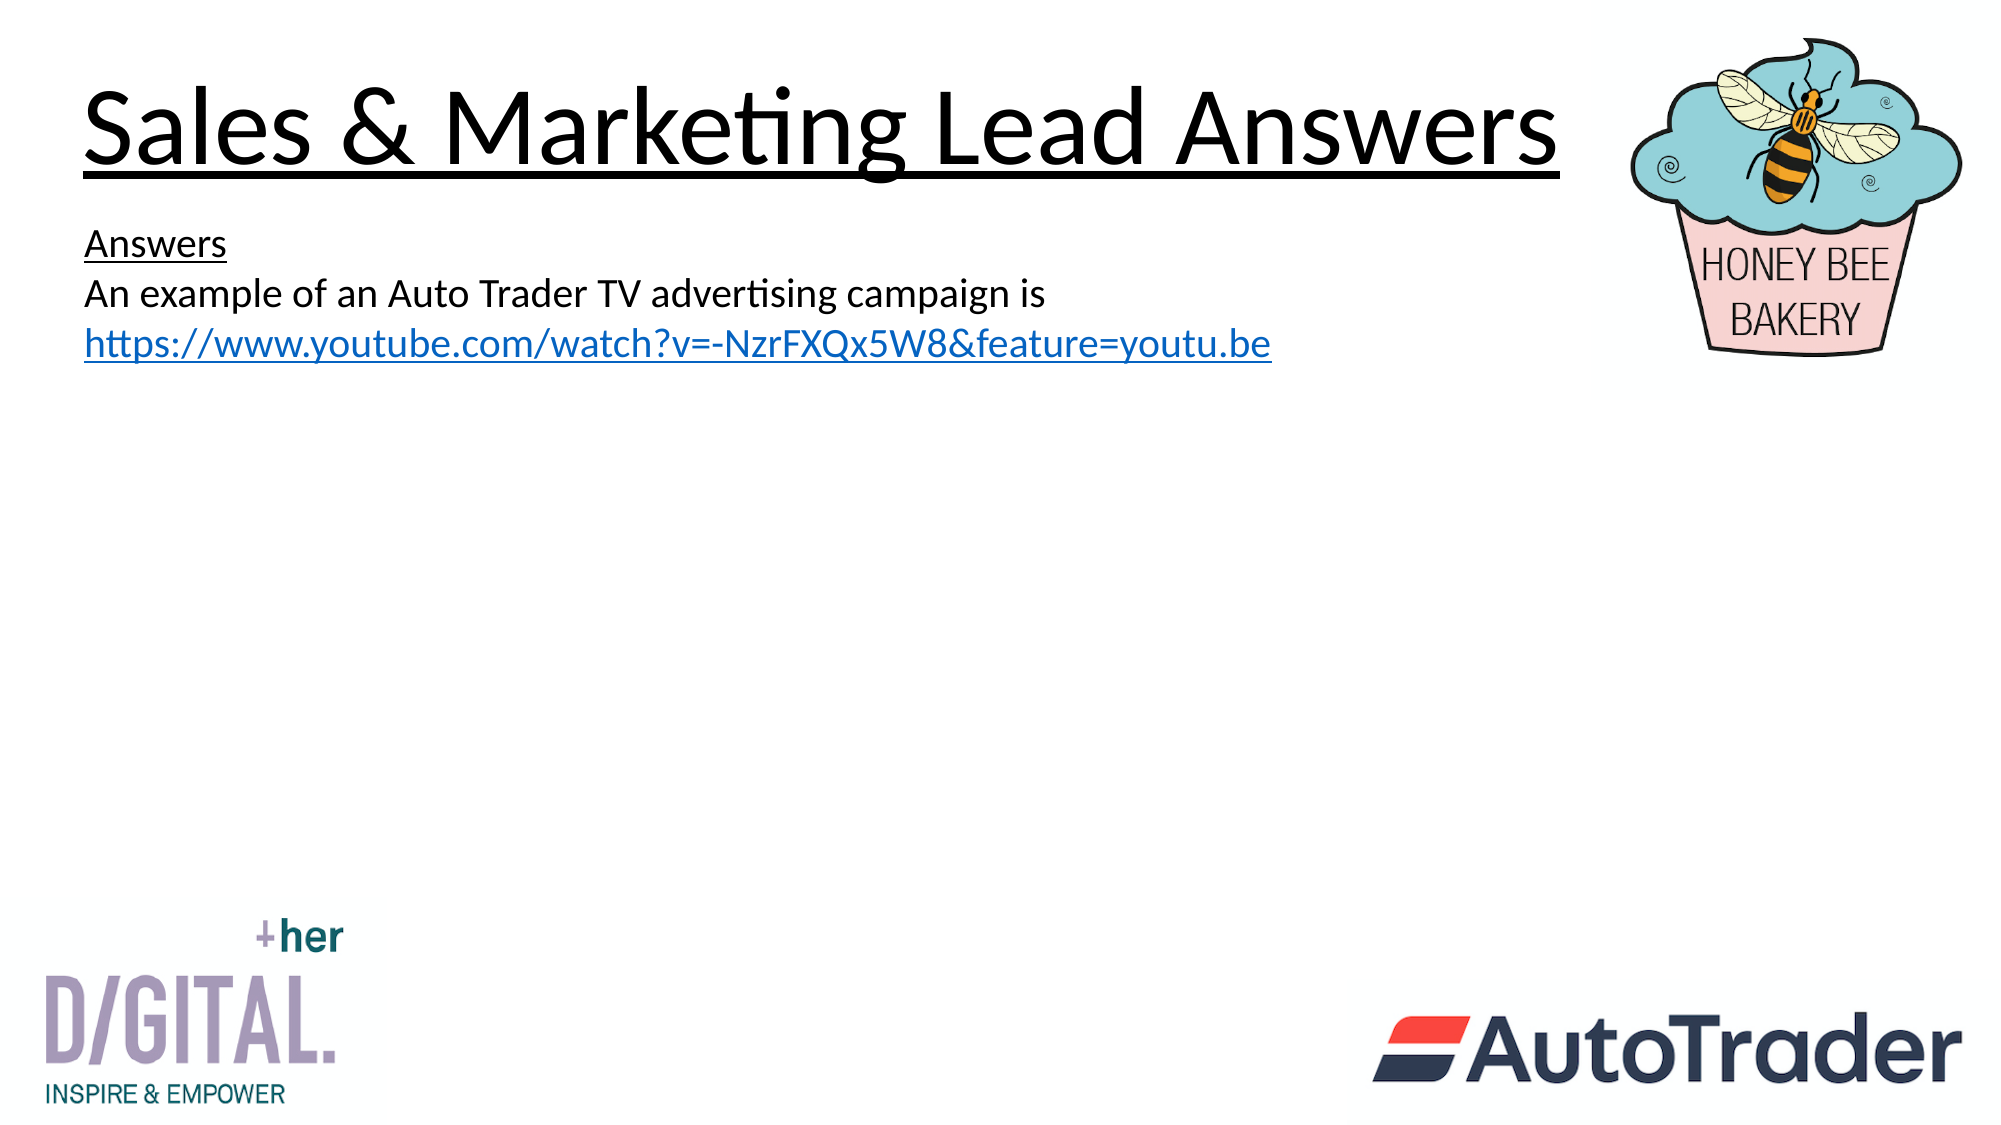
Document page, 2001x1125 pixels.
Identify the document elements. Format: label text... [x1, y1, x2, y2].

text_box Answers An example of an Auto Trader TV advertising campaign is https://www.youtube.com/watch?v=-NzrFXQx5W8&feature=youtu.be [69, 208, 1717, 524]
picture [1347, 979, 2000, 1125]
picture [1591, 0, 2000, 400]
text_box Sales & Marketing Lead Answers [67, 44, 1591, 195]
picture [0, 897, 387, 1125]
